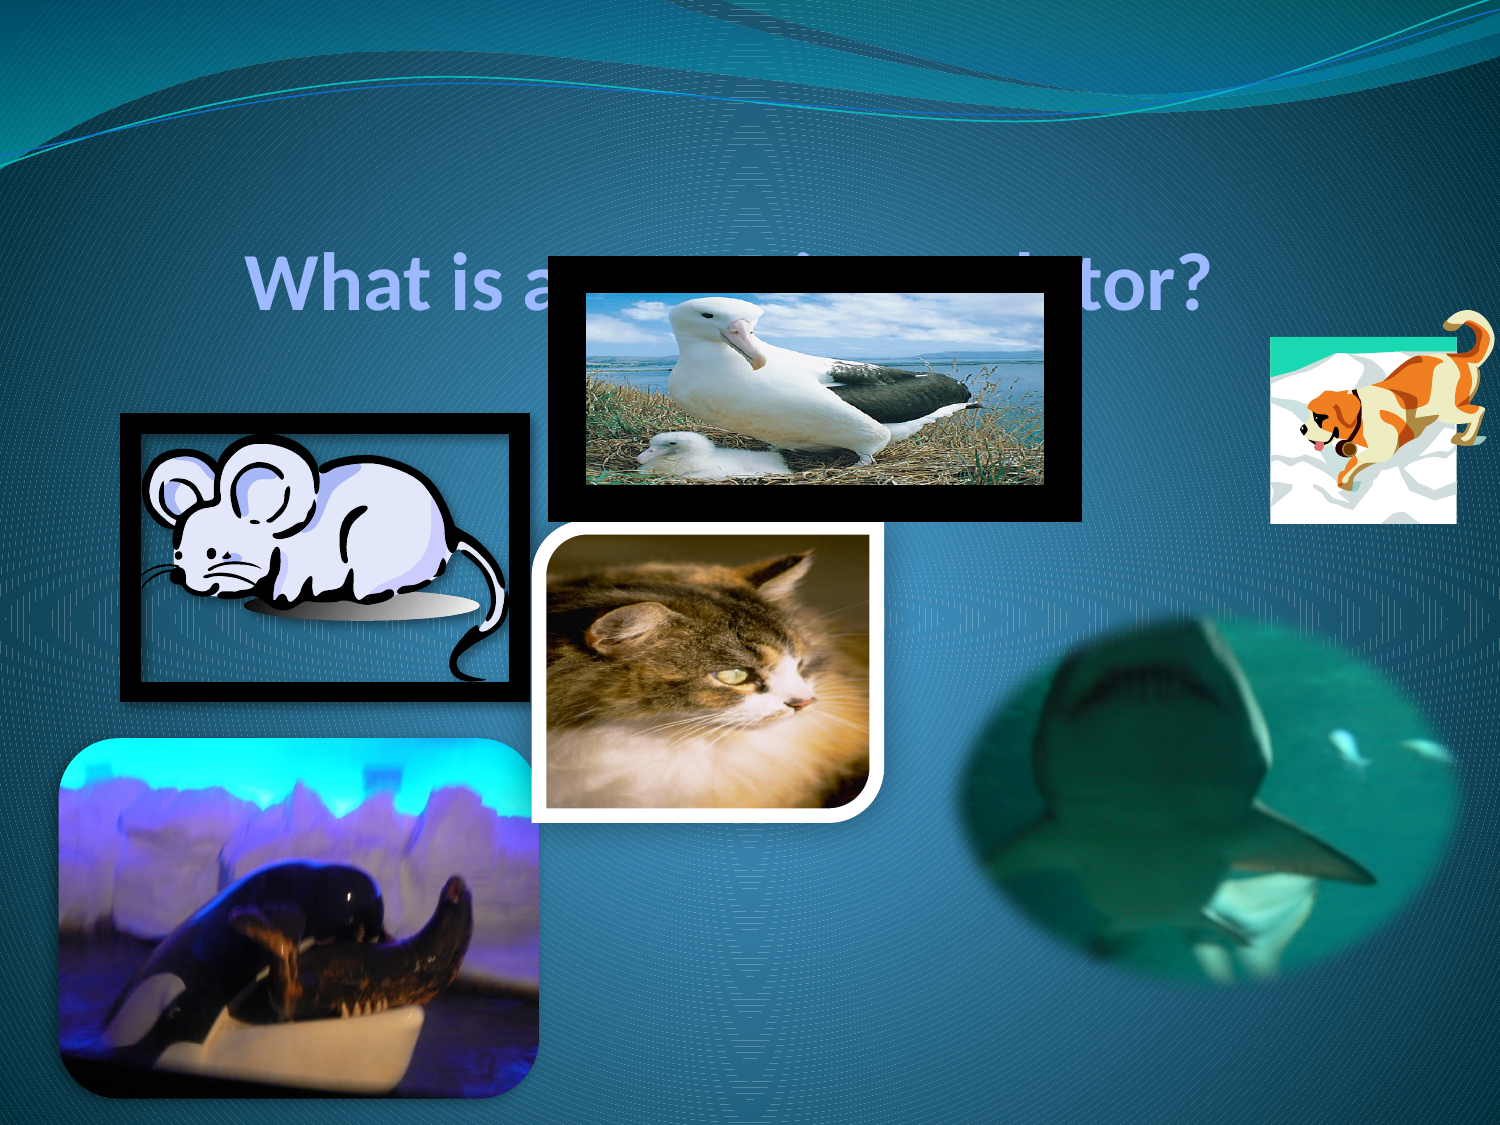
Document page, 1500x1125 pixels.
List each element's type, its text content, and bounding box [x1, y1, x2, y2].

picture [1269, 304, 1500, 525]
picture [585, 292, 1045, 485]
picture [58, 737, 540, 1099]
picture [538, 527, 877, 816]
picture [937, 597, 1477, 1003]
picture [140, 433, 510, 682]
title What is a Penguin Predator? ? [87, 224, 1376, 525]
